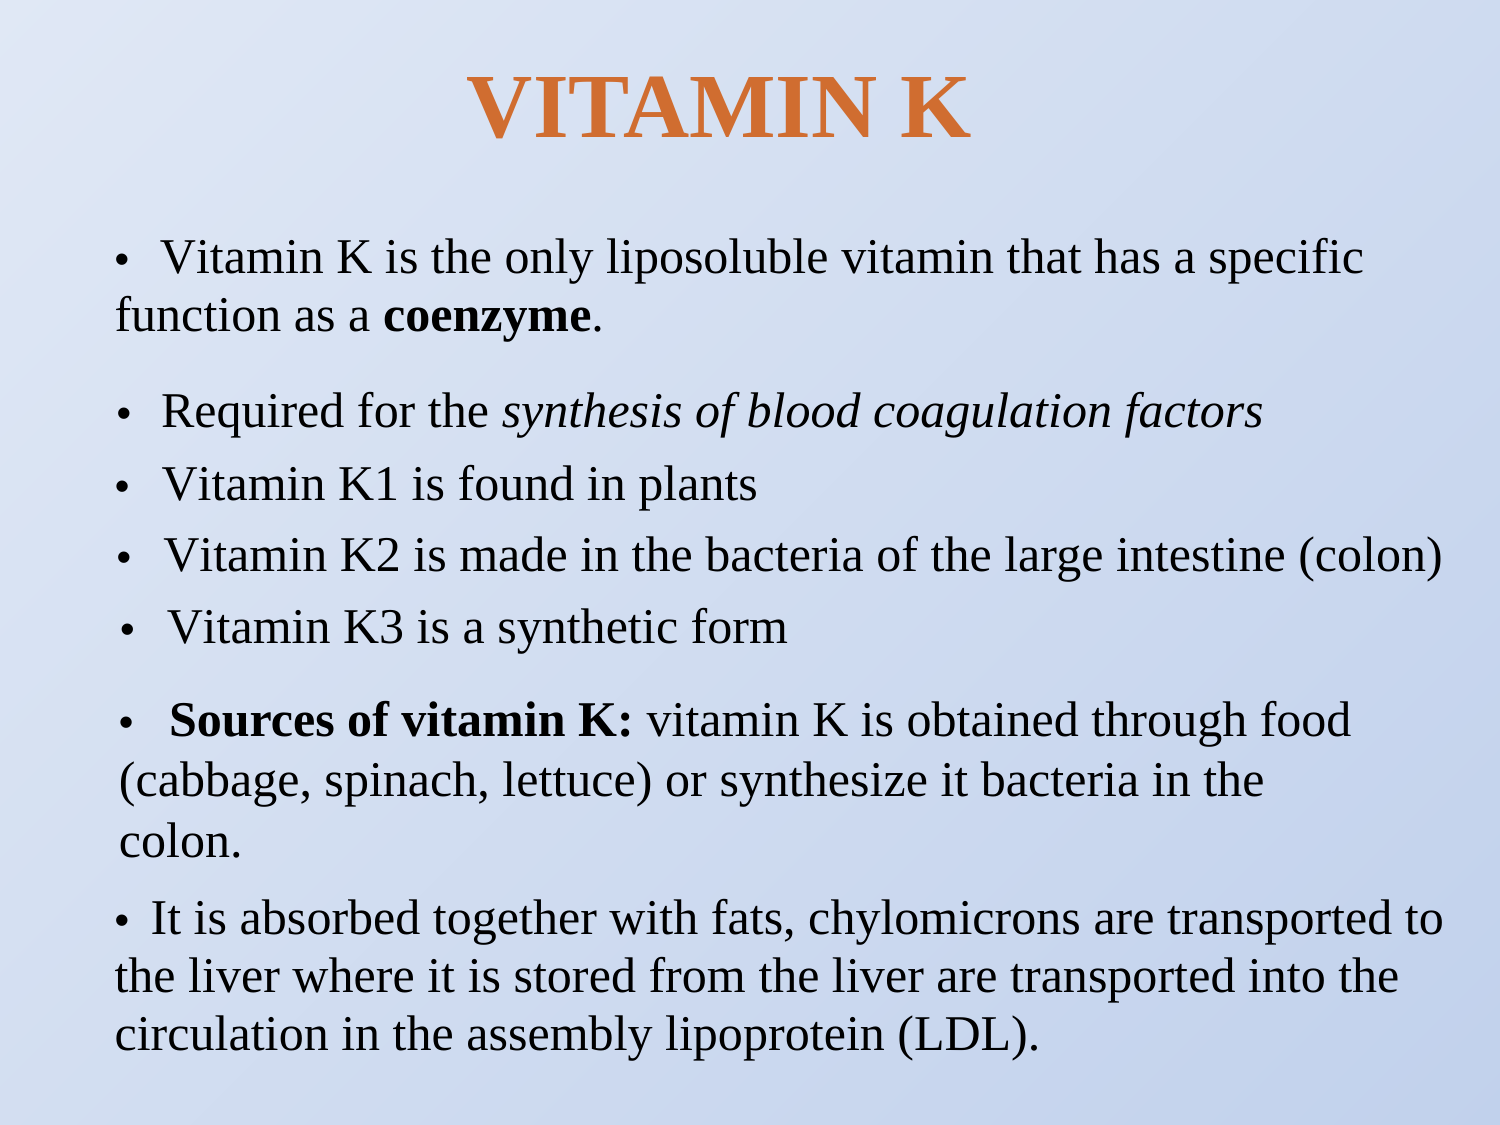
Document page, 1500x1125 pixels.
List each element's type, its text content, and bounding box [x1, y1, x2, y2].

text_box • Vitamin K2 is made in the bacteria of the large intestine (colon) [116, 523, 1470, 639]
text_box VITAMIN K [374, 50, 973, 156]
text_box • Required for the synthesis of blood coagulation factors [116, 379, 1265, 495]
text_box • Vitamin K is the only liposoluble vitamin that has a specific function as a coenzyme. [114, 224, 1500, 401]
text_box • Vitamin K3 is a synthetic form [120, 596, 789, 685]
text_box • It is absorbed together with fats, chylomicrons are transported to the liver where it is stored from the liver are transported into the circulation in the assembly lipoprotein (LDL). [114, 885, 1500, 1061]
text_box • Vitamin K1 is found in plants [114, 452, 759, 568]
text_box • Sources of vitamin K: vitamin K is obtained through food (cabbage, spinach, lettuce) or synthesize it bacteria in the colon. [118, 685, 1375, 885]
